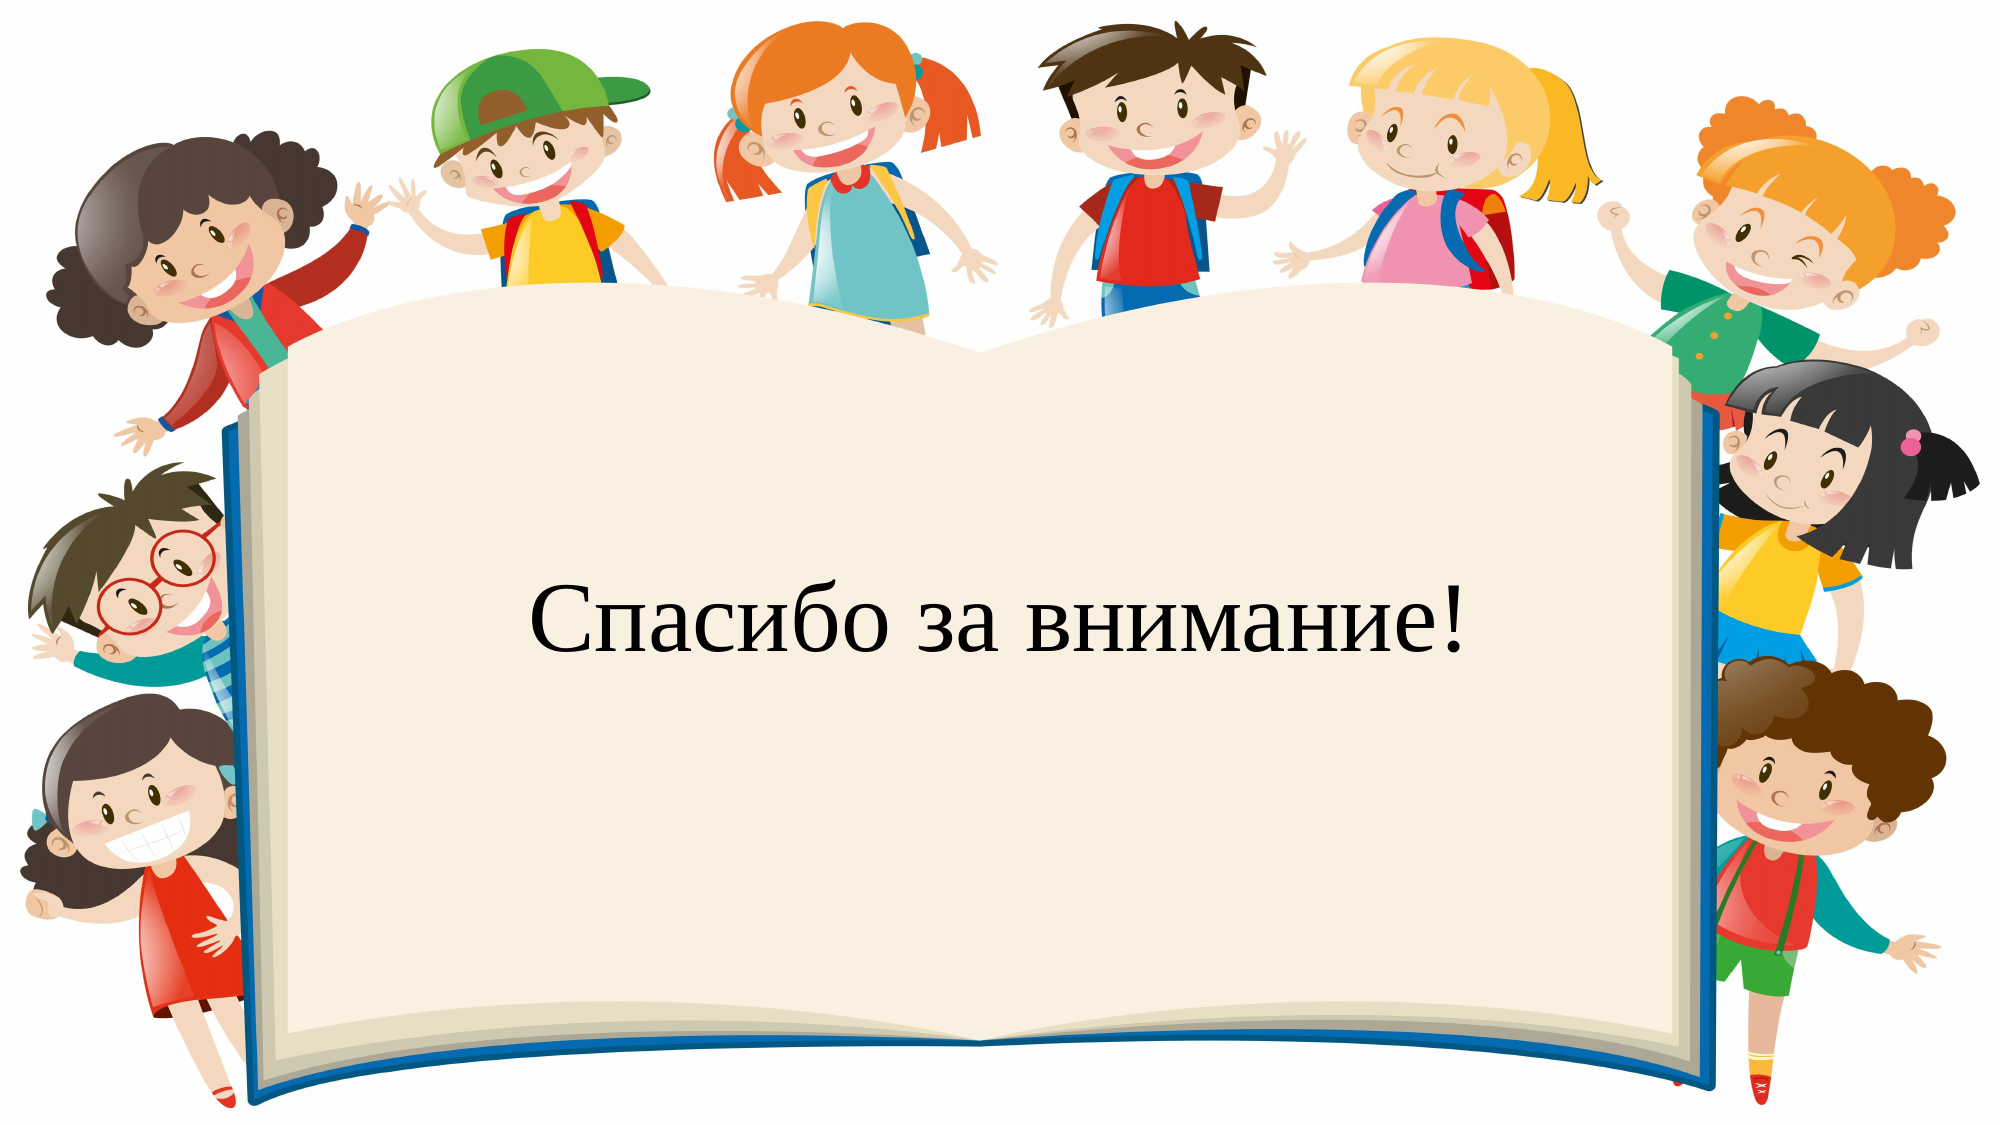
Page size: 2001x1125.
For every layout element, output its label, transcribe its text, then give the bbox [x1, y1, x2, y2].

list Спасибо за внимание! [137, 299, 1863, 1014]
picture [0, 0, 2001, 1125]
